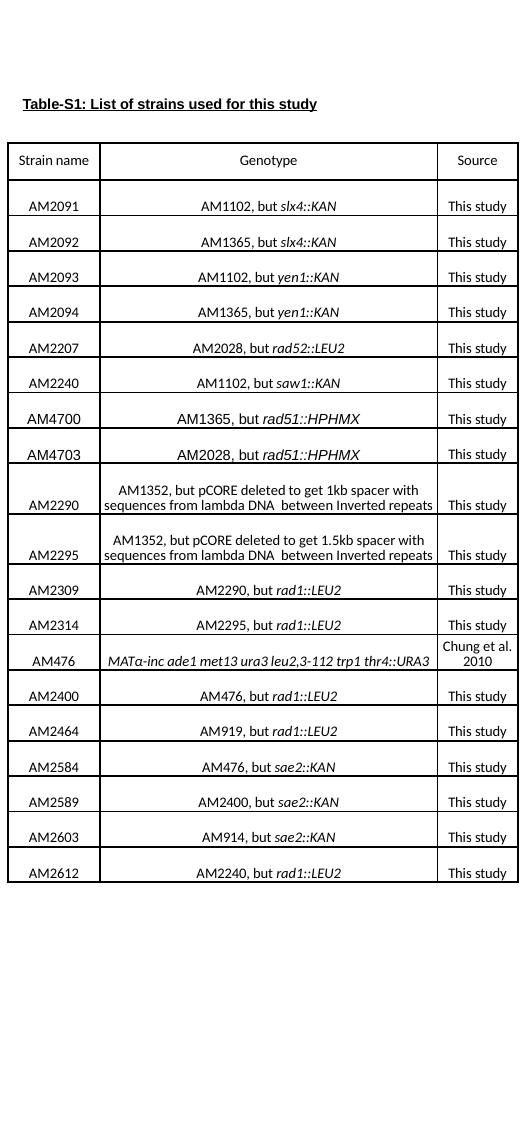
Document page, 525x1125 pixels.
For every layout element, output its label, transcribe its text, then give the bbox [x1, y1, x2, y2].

table_cell This study [438, 565, 517, 598]
table_cell AM2400 [9, 671, 99, 704]
table_cell This study [438, 742, 517, 775]
table_cell This study [438, 181, 517, 215]
table_cell AM2093 [9, 252, 99, 285]
table_cell This study [438, 252, 517, 285]
table_cell AM2028, but rad52::LEU2 [101, 323, 437, 356]
table_cell This study [438, 777, 517, 811]
table_cell AM2290, but rad1::LEU2 [101, 565, 437, 598]
table_cell AM2094 [9, 287, 99, 321]
table_cell AM1102, but saw1::KAN [101, 358, 437, 392]
table_cell AM2400, but sae2::KAN [101, 777, 437, 811]
table_cell This study [438, 358, 517, 392]
table_cell AM476 [9, 635, 99, 669]
table_cell Chung et al. 2010 [438, 635, 517, 669]
table_cell This study [438, 706, 517, 740]
table_cell AM2092 [9, 216, 99, 250]
table_cell This study [438, 216, 517, 250]
table_cell This study [438, 429, 517, 462]
table_cell AM919, but rad1::LEU2 [101, 706, 437, 740]
table_cell MATα-inc ade1 met13 ura3 leu2,3-112 trp1 thr4::URA3 [101, 635, 437, 669]
table_header Source [438, 144, 517, 179]
table_cell AM2207 [9, 323, 99, 356]
table_cell AM1365, but slx4::KAN [101, 216, 437, 250]
table_cell This study [438, 812, 517, 846]
table_cell This study [438, 464, 517, 513]
table_cell AM476, but sae2::KAN [101, 742, 437, 775]
table_cell AM914, but sae2::KAN [101, 812, 437, 846]
table_cell AM2584 [9, 742, 99, 775]
table_cell AM1102, but slx4::KAN [101, 181, 437, 215]
table_cell AM2290 [9, 464, 99, 513]
table_cell AM2240, but rad1::LEU2 [101, 848, 437, 881]
table_cell This study [438, 287, 517, 321]
table_cell AM2612 [9, 848, 99, 881]
table_cell This study [438, 600, 517, 634]
table_cell AM2464 [9, 706, 99, 740]
table_cell AM2603 [9, 812, 99, 846]
table_cell AM2309 [9, 565, 99, 598]
table_cell AM1365, but rad51::HPHMX [101, 393, 437, 427]
table_cell AM1352, but pCORE deleted to get 1.5kb spacer with sequences from lambda DNA between Inverted repeats [101, 515, 437, 563]
table_cell AM2295, but rad1::LEU2 [101, 600, 437, 634]
table_cell AM4703 [9, 429, 99, 462]
table_cell AM2240 [9, 358, 99, 392]
table_header Genotype [101, 144, 437, 179]
table_cell AM2314 [9, 600, 99, 634]
table_cell AM1365, but yen1::KAN [101, 287, 437, 321]
table_cell This study [438, 671, 517, 704]
table_header Strain name [9, 144, 99, 179]
table_cell This study [438, 515, 517, 563]
table_cell AM1352, but pCORE deleted to get 1kb spacer with sequences from lambda DNA between Inverted repeats [101, 464, 437, 513]
table_cell AM2091 [9, 181, 99, 215]
table_cell This study [438, 323, 517, 356]
table_cell AM2028, but rad51::HPHMX [101, 429, 437, 462]
table_cell AM2589 [9, 777, 99, 811]
table_cell AM476, but rad1::LEU2 [101, 671, 437, 704]
text_box Table-S1: List of strains used for this study [8, 87, 333, 120]
table_cell This study [438, 393, 517, 427]
table_cell AM1102, but yen1::KAN [101, 252, 437, 285]
table_cell This study [438, 848, 517, 881]
table_cell AM4700 [9, 393, 99, 427]
table_cell AM2295 [9, 515, 99, 563]
